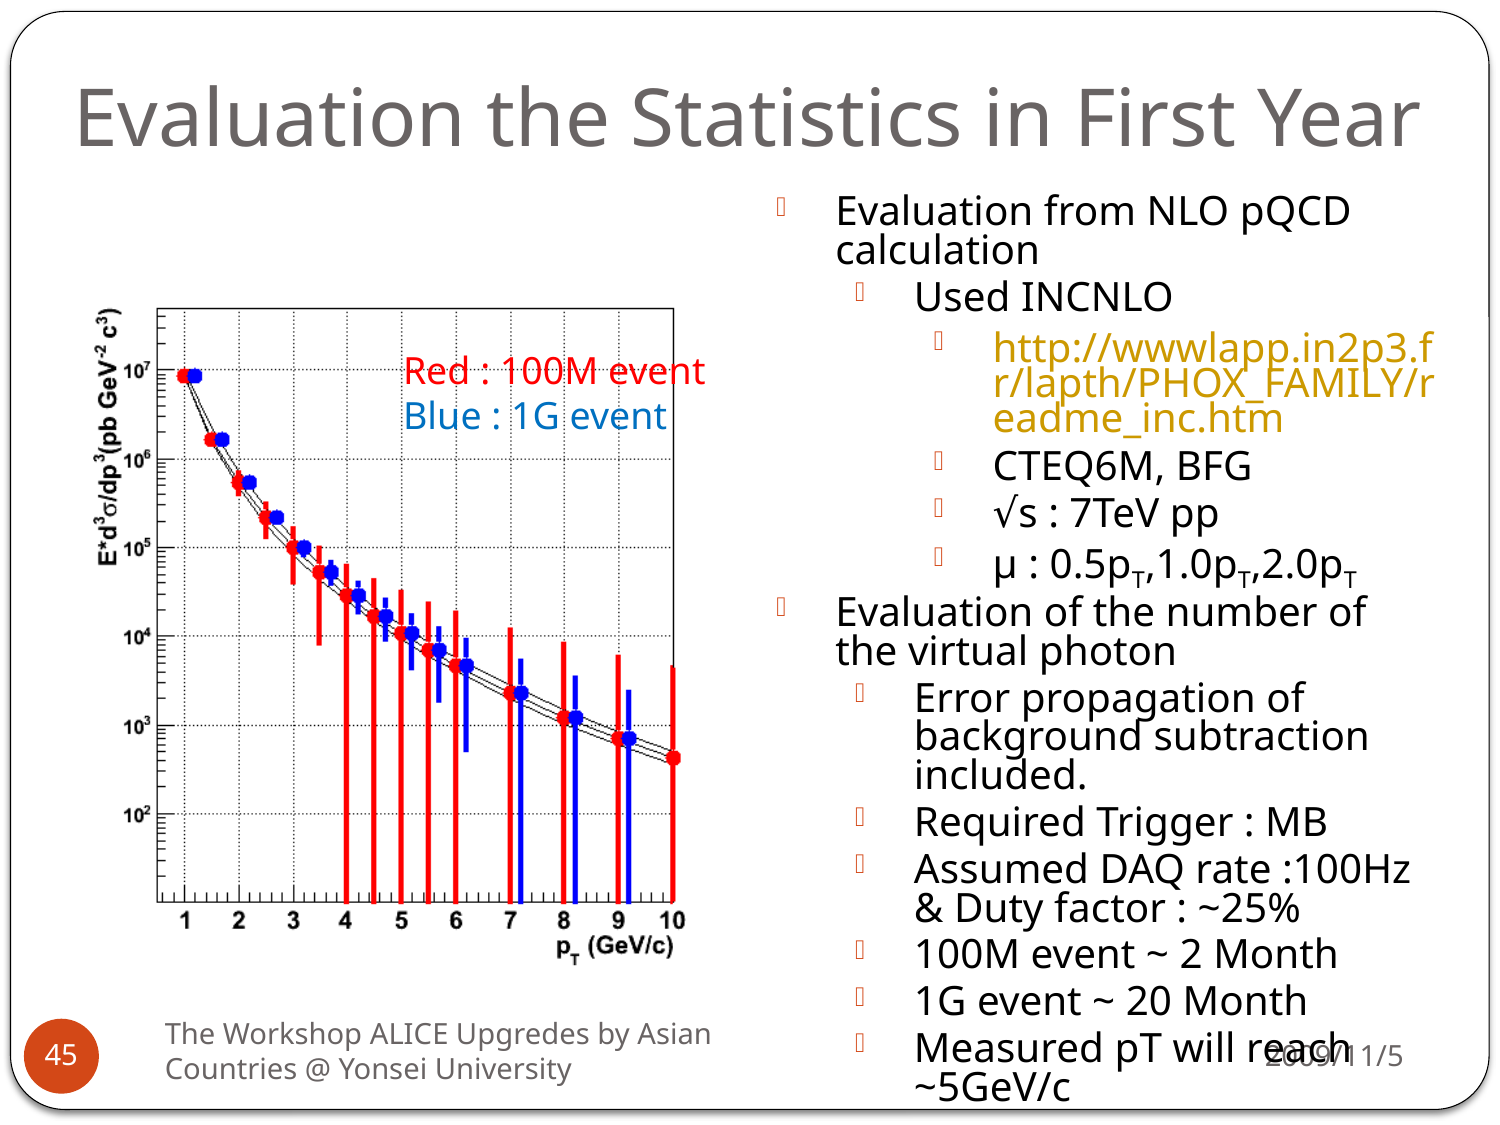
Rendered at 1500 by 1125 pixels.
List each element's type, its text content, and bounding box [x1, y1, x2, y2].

slide_number 45 [23, 1018, 99, 1094]
footer The Workshop ALICE Upgredes by Asian Countries @ Yonsei University [150, 1012, 800, 1088]
text_box Evaluation from NLO pQCD calculation Used INCNLO http://wwwlapp.in2p3.fr/lapth/PHOX_FAMILY/readme_inc.htm CTEQ6M, BFG √s : 7TeV pp μ : 0.5pT,1.0pT,2.0pT Evaluation of the number of the virtual photon Error propagation of background subtraction included. Required Trigger : MB Assumed DAQ rate :100Hz & Duty factor : ~25% 100M event ~ 2 Month 1G event ~ 20 Month Measured pT will reach ~5GeV/c [761, 187, 1453, 1055]
title Evaluation the Statistics in First Year [58, 35, 1465, 178]
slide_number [1012, 1055, 1419, 1094]
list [93, 234, 738, 977]
